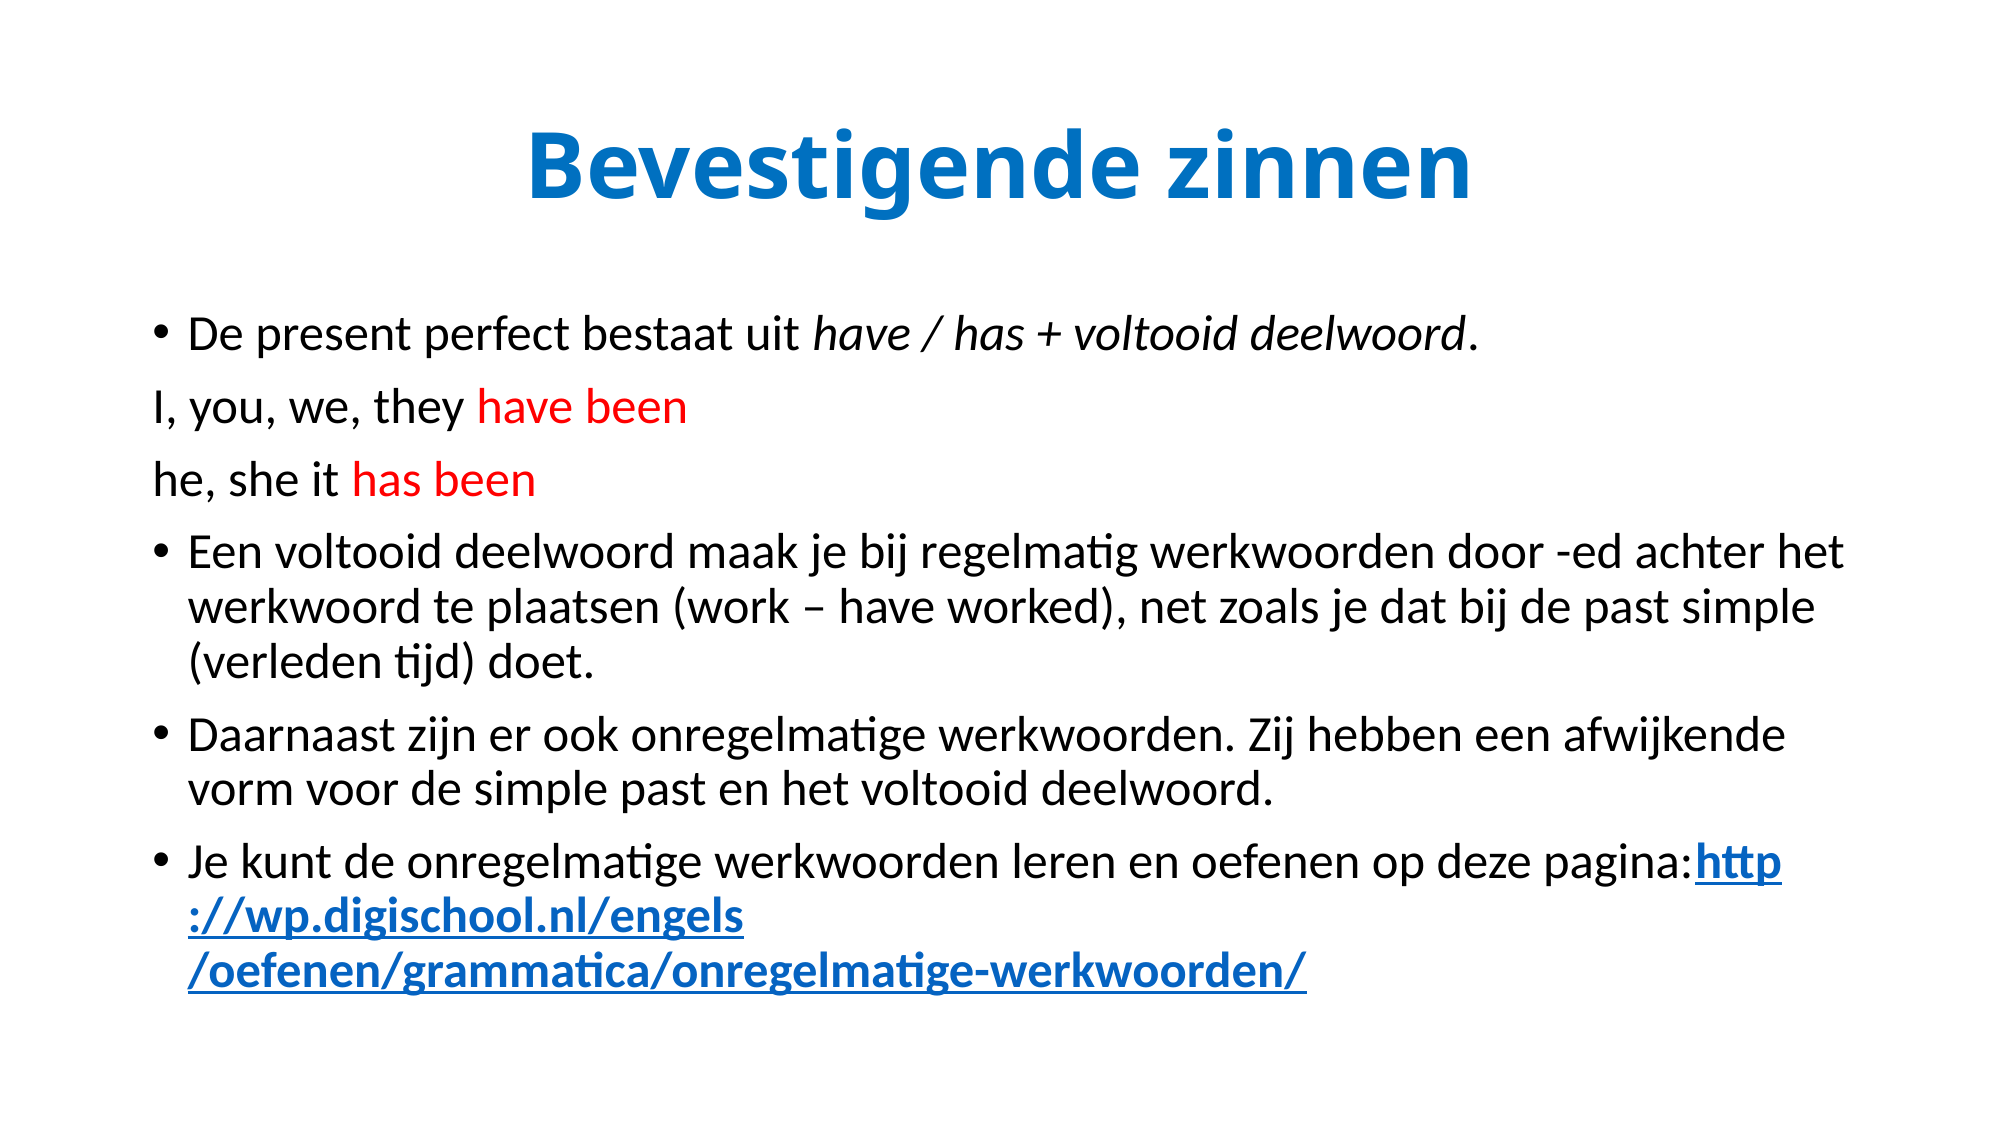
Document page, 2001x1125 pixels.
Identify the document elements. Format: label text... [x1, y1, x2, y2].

list De present perfect bestaat uit have / has + voltooid deelwoord. I, you, we, they have been he, she it has been Een voltooid deelwoord maak je bij regelmatig werkwoorden door -ed achter het werkwoord te plaatsen (work – have worked), net zoals je dat bij de past simple (verleden tijd) doet. Daarnaast zijn er ook onregelmatige werkwoorden. Zij hebben een afwijkende vorm voor de simple past en het voltooid deelwoord. Je kunt de onregelmatige werkwoorden leren en oefenen op deze pagina:http://wp.digischool.nl/engels/oefenen/grammatica/onregelmatige-werkwoorden/ [137, 299, 1863, 1014]
title Bevestigende zinnen [137, 59, 1863, 278]
